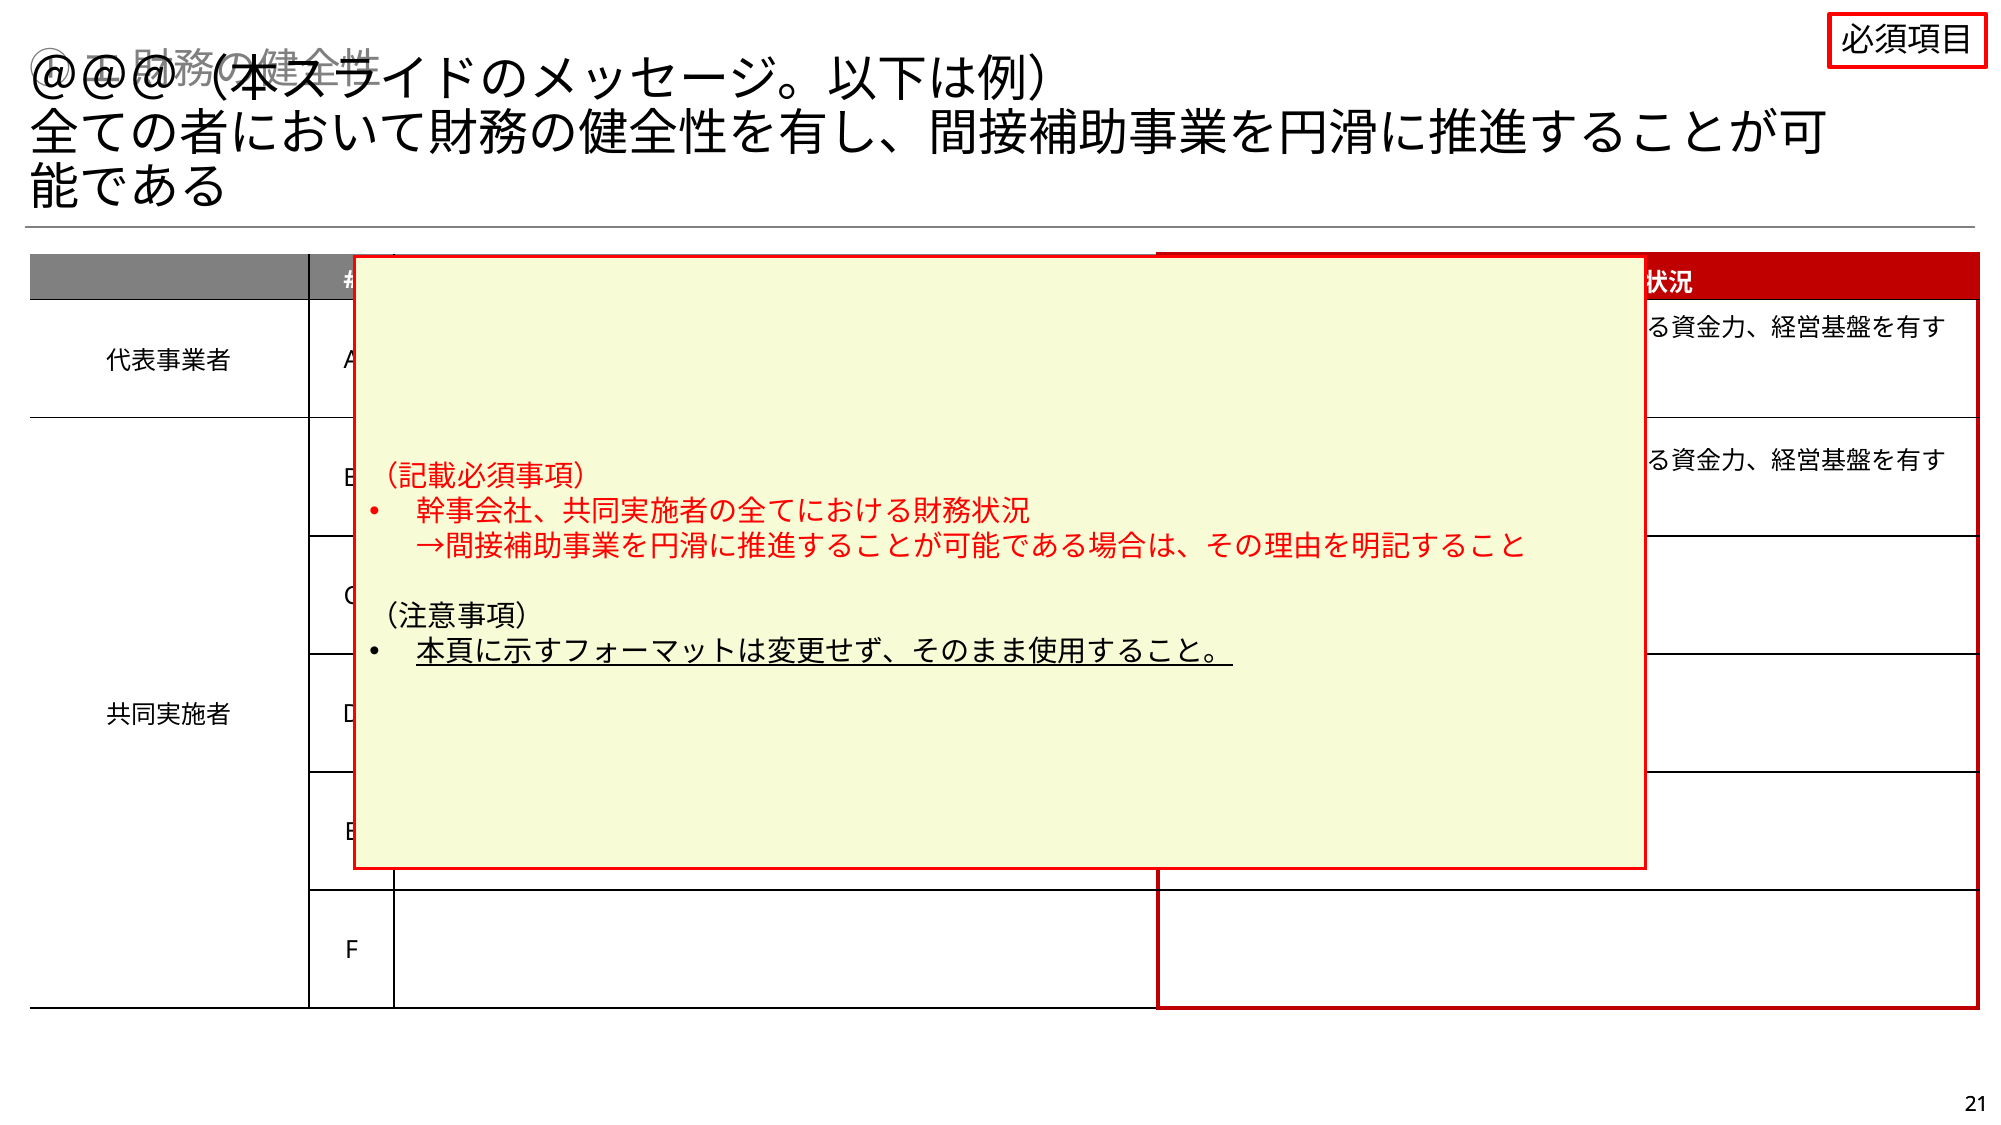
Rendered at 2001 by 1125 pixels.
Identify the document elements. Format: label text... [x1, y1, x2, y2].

table_cell [1160, 891, 1976, 1006]
text_box ①エ 財務の健全性 [29, 47, 1802, 53]
table_cell F [310, 891, 393, 1007]
table_header [30, 254, 308, 299]
table_cell [395, 891, 1156, 1007]
table_cell [1160, 773, 1976, 889]
text_box ＠＠＠（本スライドのメッセージ。以下は例） 全ての者において財務の健全性を有し、間接補助事業を円滑に推進することが可能である [29, 53, 1875, 216]
table_cell 共同実施者 [30, 418, 308, 1007]
table_cell A [310, 300, 353, 417]
table_cell B [310, 418, 353, 535]
text_box （記載必須事項） 幹事会社、共同実施者の全てにおける財務状況 →間接補助事業を円滑に推進することが可能である場合は、その理由を明記すること （注意事項） 本頁に示すフォーマットは変更せず、そのまま使用すること。 [353, 255, 1647, 870]
table_header # [310, 254, 393, 299]
table_cell 代表事業者 [30, 300, 308, 417]
table_cell Xxxのため、間接補助事業を円滑に推進する資金力、経営基盤を有する ※後段参照 [1647, 300, 1976, 417]
table_cell [1647, 655, 1976, 771]
table_cell [1647, 537, 1976, 653]
table_cell C [310, 537, 353, 653]
table_cell D [310, 655, 353, 771]
table_cell Xxxのため、間接補助事業を円滑に推進する資金力、経営基盤を有する [1647, 418, 1976, 535]
table_cell [395, 870, 1156, 889]
table_cell E [310, 773, 393, 889]
table_header 各社における財務状況 [1647, 256, 1976, 299]
text_box 必須項目 [1829, 13, 1986, 68]
